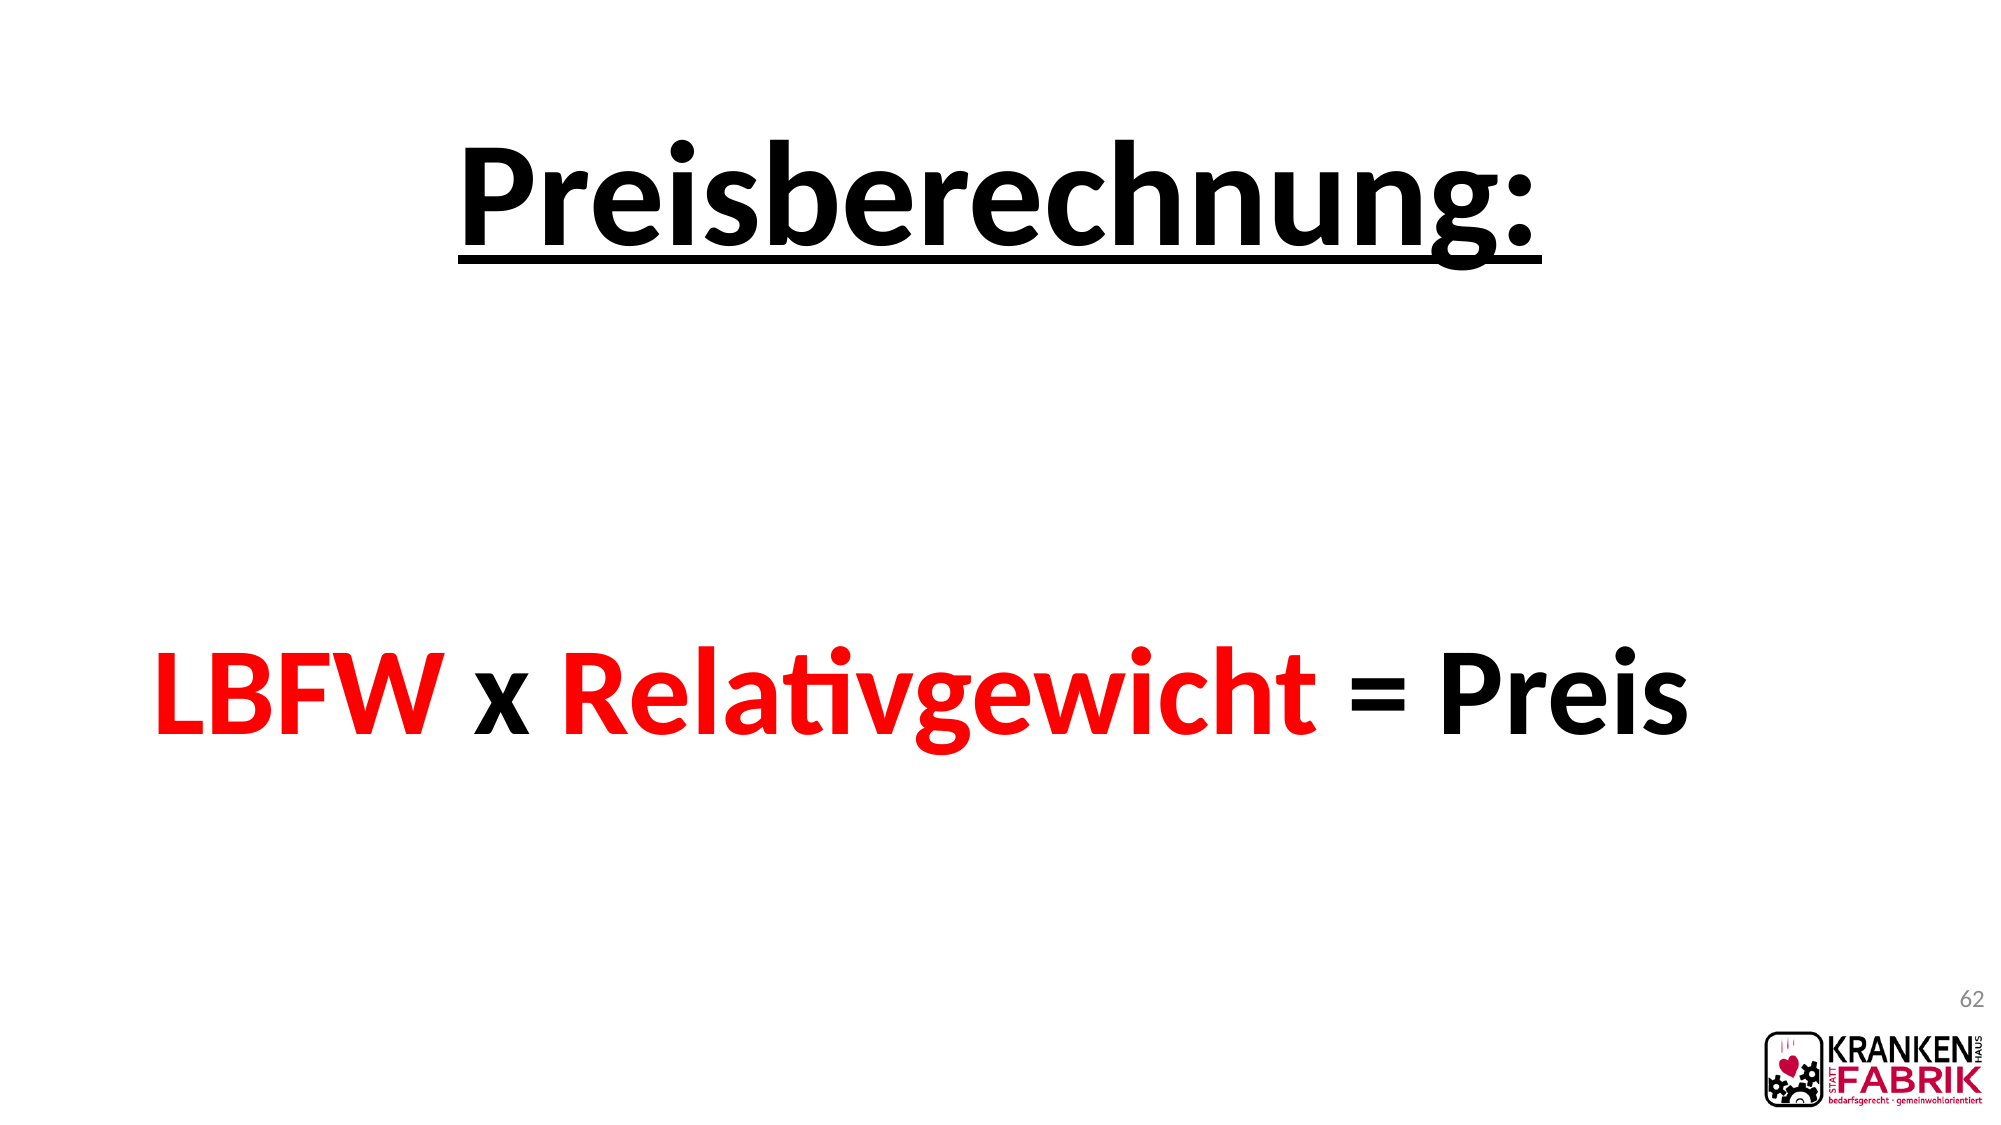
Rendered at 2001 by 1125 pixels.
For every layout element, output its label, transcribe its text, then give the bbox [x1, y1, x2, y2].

title Preisberechnung: [137, 87, 1863, 306]
picture [1746, 1028, 2000, 1125]
slide_number 62 [1550, 968, 2000, 1028]
list LBFW x Relativgewicht = Preis [137, 548, 1863, 1014]
